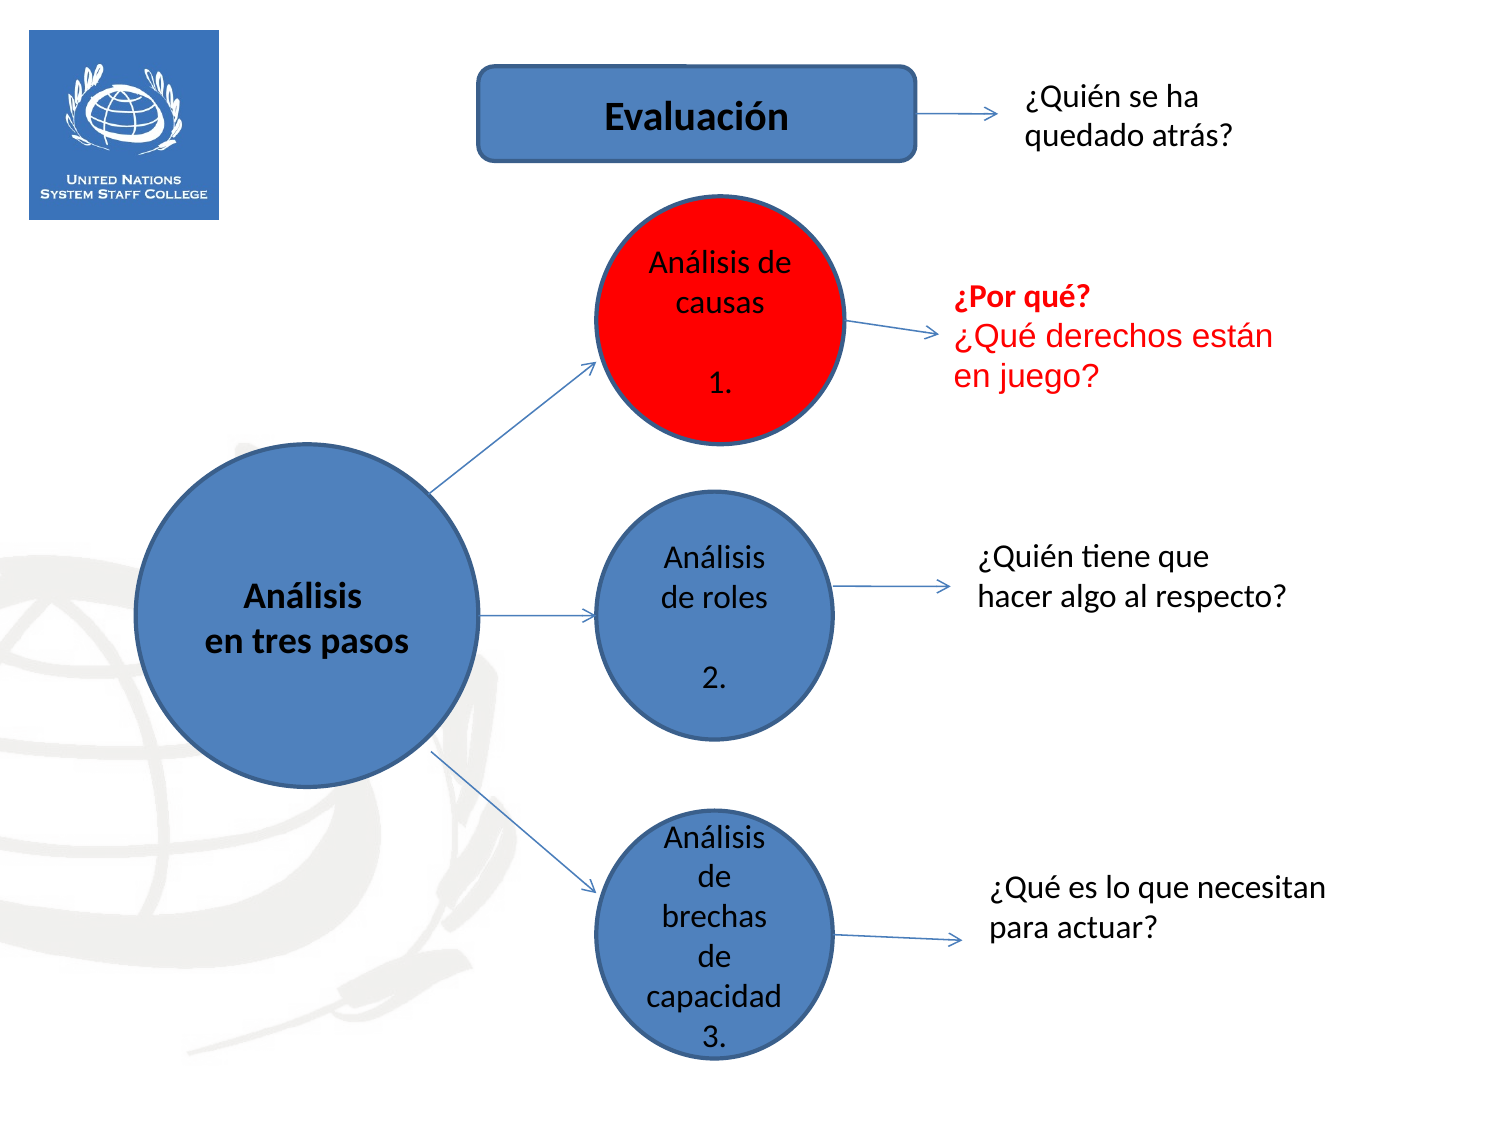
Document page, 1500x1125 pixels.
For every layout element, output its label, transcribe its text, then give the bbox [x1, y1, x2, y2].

text_box Evaluación [476, 64, 918, 164]
text_box ¿Quién se ha quedado atrás? [1009, 66, 1317, 161]
text_box ¿Qué es lo que necesitan para actuar? [974, 857, 1353, 953]
text_box Análisis de brechas de capacidad 3. [594, 808, 835, 1061]
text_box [844, 320, 940, 336]
text_box Análisis de roles 2. [594, 489, 835, 742]
text_box Análisis de causas 1. [596, 196, 845, 445]
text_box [832, 934, 963, 941]
text_box ¿Por qué? ¿Qué derechos están en juego? [938, 267, 1306, 402]
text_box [430, 751, 597, 894]
text_box ¿Quién tiene que hacer algo al respecto? [962, 527, 1306, 622]
picture [29, 30, 219, 220]
text_box Análisis en tres pasos [133, 442, 481, 790]
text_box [445, 343, 579, 513]
